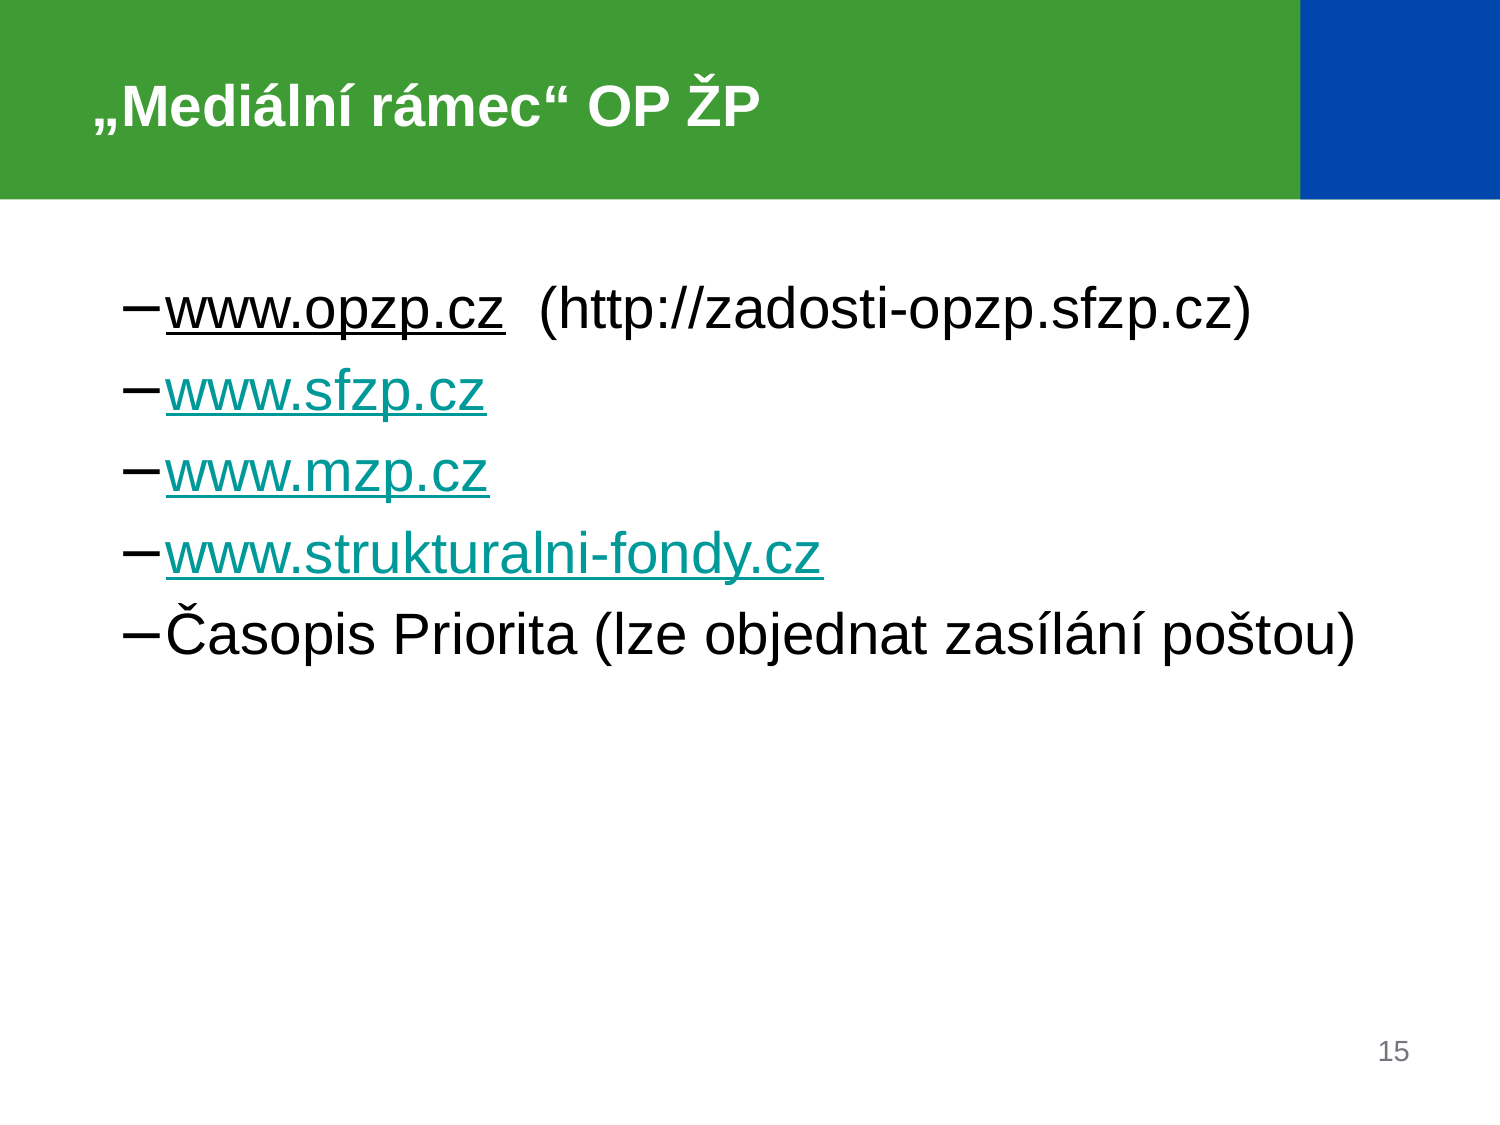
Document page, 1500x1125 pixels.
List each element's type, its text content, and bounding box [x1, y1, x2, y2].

slide_number 15 [1074, 1024, 1426, 1103]
list www.opzp.cz (http://zadosti-opzp.sfzp.cz) www.sfzp.cz www.mzp.cz www.strukturalni-fondy.cz Časopis Priorita (lze objednat zasílání poštou) [29, 262, 1436, 1005]
title „Mediální rámec“ OP ŽP [76, 45, 1270, 161]
